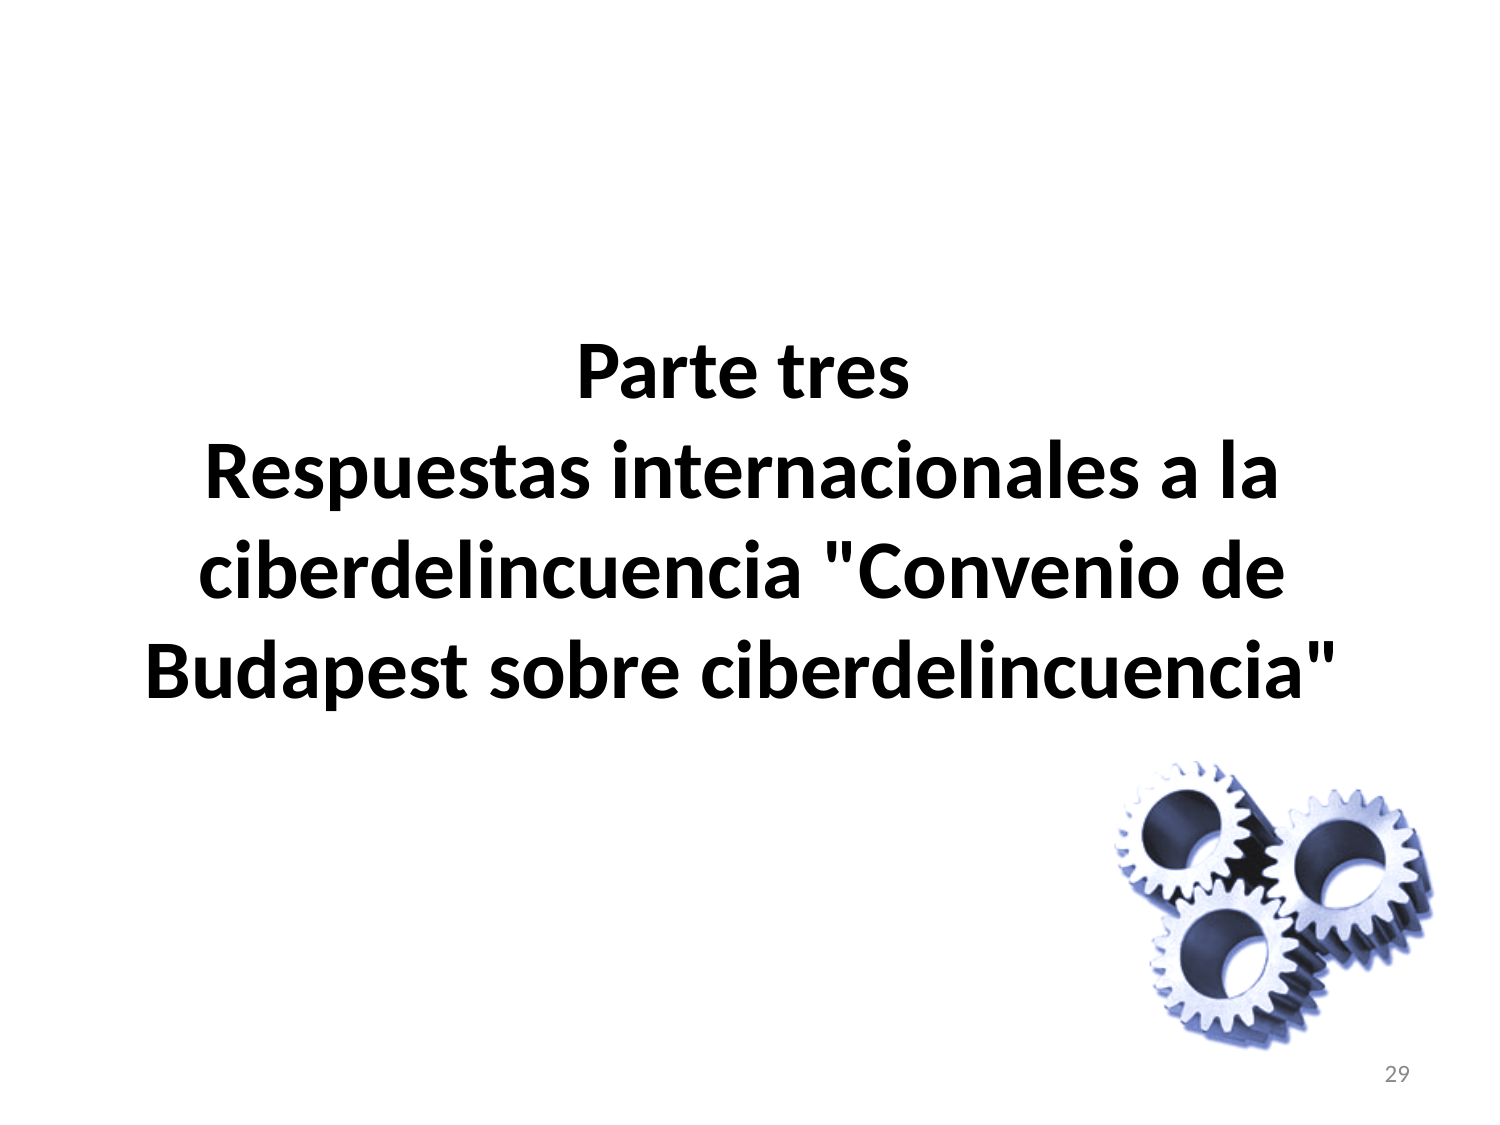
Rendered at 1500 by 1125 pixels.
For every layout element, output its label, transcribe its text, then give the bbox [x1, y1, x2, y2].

slide_number 29 [1074, 1042, 1425, 1103]
title Parte tres Respuestas internacionales a la ciberdelincuencia "Convenio de Budapest sobre ciberdelincuencia" [51, 389, 1436, 641]
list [1112, 761, 1436, 1052]
